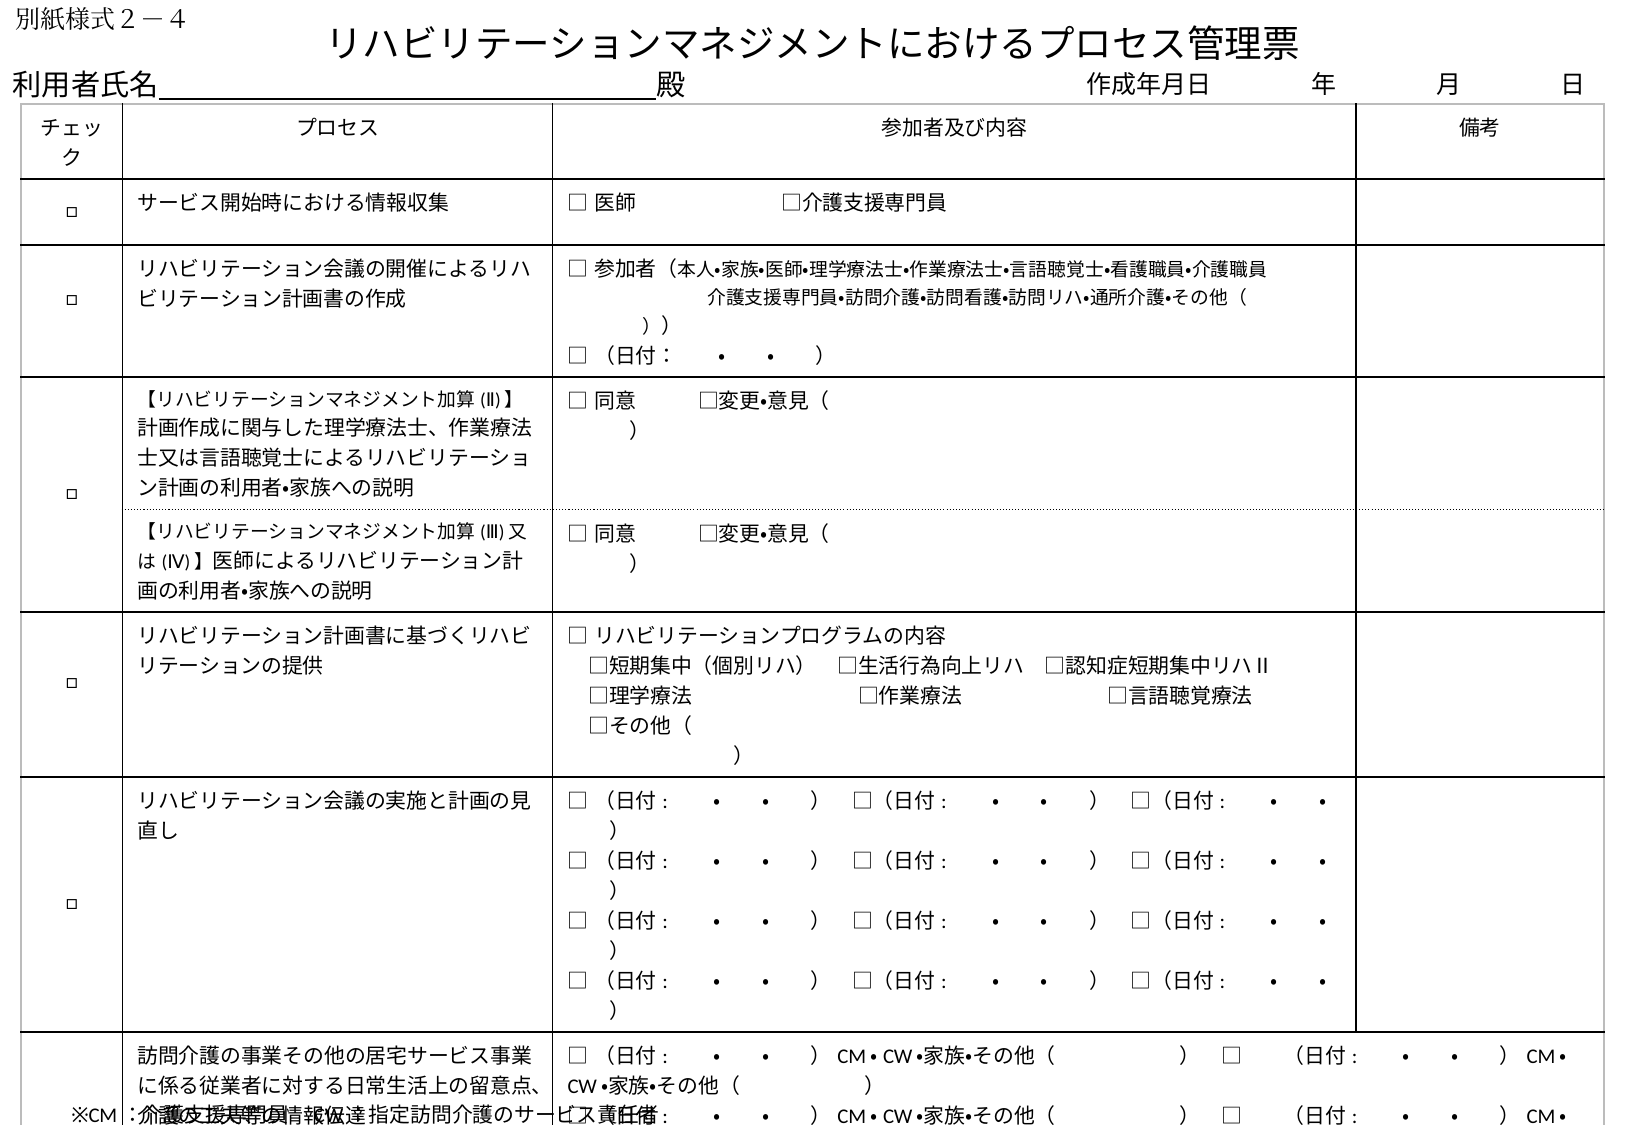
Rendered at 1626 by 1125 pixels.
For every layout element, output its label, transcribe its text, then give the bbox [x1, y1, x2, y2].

table_cell [1357, 378, 1603, 509]
table_header プロセス [123, 109, 552, 178]
table_cell □（日付: ・ ・ ） □（日付: ・ ・ ） □（日付: ・ ・ ） □（日付: ・ ・ ） □（日付: ・ ・ ） □（日付: ・ ・ ） □（日付: ・ ・ ） □（日付: ・ ・ ） □（日付: ・ ・ ） □（日付: ・ ・ ） □（日付: ・ ・ ） □（日付: ・ ・ ） [553, 778, 1355, 1031]
text_box ※CM：介護支援専門員 CW：指定訪問介護のサービス責任者 [56, 1094, 777, 1125]
table_cell [1357, 180, 1603, 244]
table_header 参加者及び内容 [553, 105, 1355, 178]
table_cell 【リハビリテーションマネジメント加算(Ⅲ)又は(Ⅳ)】医師によるリハビリテーション計画の利用者・家族への説明 [123, 509, 552, 611]
table_cell □ [22, 246, 122, 376]
table_cell [1357, 509, 1603, 611]
table_cell [1357, 613, 1603, 776]
table_header 備考 [1357, 105, 1603, 178]
table_cell □（日付: ・ ・ ）CM・CW・家族・その他（ ） □ （日付: ・ ・ ）CM・CW・家族・その他（ ） □（日付: ・ ・ ）CM・CW・家族・その他（ ） □ （日付: ・ ・ ）CM・CW・家族・その他（ ） □（日付: ・ ・ ）CM・CW・家族・その他（ ） □ （日付: ・ ・ ）CM・CW・家族・その他（ ） □（日付: ・ ・ ）CM・CW・家族・その他（ ） □ （日付: ・ ・ ）CM・CW・家族・その他（ ） □（日付: ・ ・ ）CM・CW・家族・その他（ ） □ （日付: ・ ・ ）CM・CW・家族・その他（ ） [553, 1033, 1603, 1125]
table_cell □同意 □変更・意見（ ） [553, 509, 1355, 611]
text_box 別紙様式２－４ [1, 0, 206, 41]
table_cell リハビリテーション会議の開催によるリハビリテーション計画書の作成 [123, 246, 552, 376]
table_cell リハビリテーション会議の実施と計画の見直し [123, 778, 552, 1031]
table_cell □リハビリテーションプログラムの内容 □短期集中（個別リハ） □生活行為向上リハ □認知症短期集中リハⅡ □理学療法 □作業療法 □言語聴覚療法 □その他（ ） [553, 613, 1355, 776]
table_cell □同意 □変更・意見（ ） [553, 378, 1355, 509]
table_cell [1357, 246, 1603, 376]
table_cell □ [22, 378, 122, 611]
table_cell □ [22, 1033, 122, 1125]
table_cell 【リハビリテーションマネジメント加算(Ⅱ)】 計画作成に関与した理学療法士、作業療法士又は言語聴覚士によるリハビリテーション計画の利用者・家族への説明 [123, 378, 552, 509]
table_cell □医師 □介護支援専門員 [553, 180, 1355, 244]
text_box 作成年月日 年 月 日 [1071, 61, 1602, 107]
table_cell □ [22, 180, 122, 244]
table_cell サービス開始時における情報収集 [123, 180, 552, 244]
table_cell [1357, 778, 1603, 1031]
table_cell リハビリテーション計画書に基づくリハビリテーションの提供 [123, 613, 552, 776]
text_box 利用者氏名 殿 [0, 58, 701, 109]
table_cell □参加者（本人・家族・医師・理学療法士・作業療法士・言語聴覚士・看護職員・介護職員 介護支援専門員・訪問介護・訪問看護・訪問リハ・通所介護・その他（ ）） □（日付： ・ ・ ） [553, 246, 1355, 376]
table_cell 訪問介護の事業その他の居宅サービス事業に係る従業者に対する日常生活上の留意点、介護の工夫等の情報伝達 [123, 1033, 552, 1094]
table_header チェック [22, 109, 122, 178]
table_cell □ [22, 613, 122, 776]
table_cell □ [22, 778, 122, 1031]
text_box リハビリテーションマネジメントにおけるプロセス管理票 [310, 12, 1315, 73]
